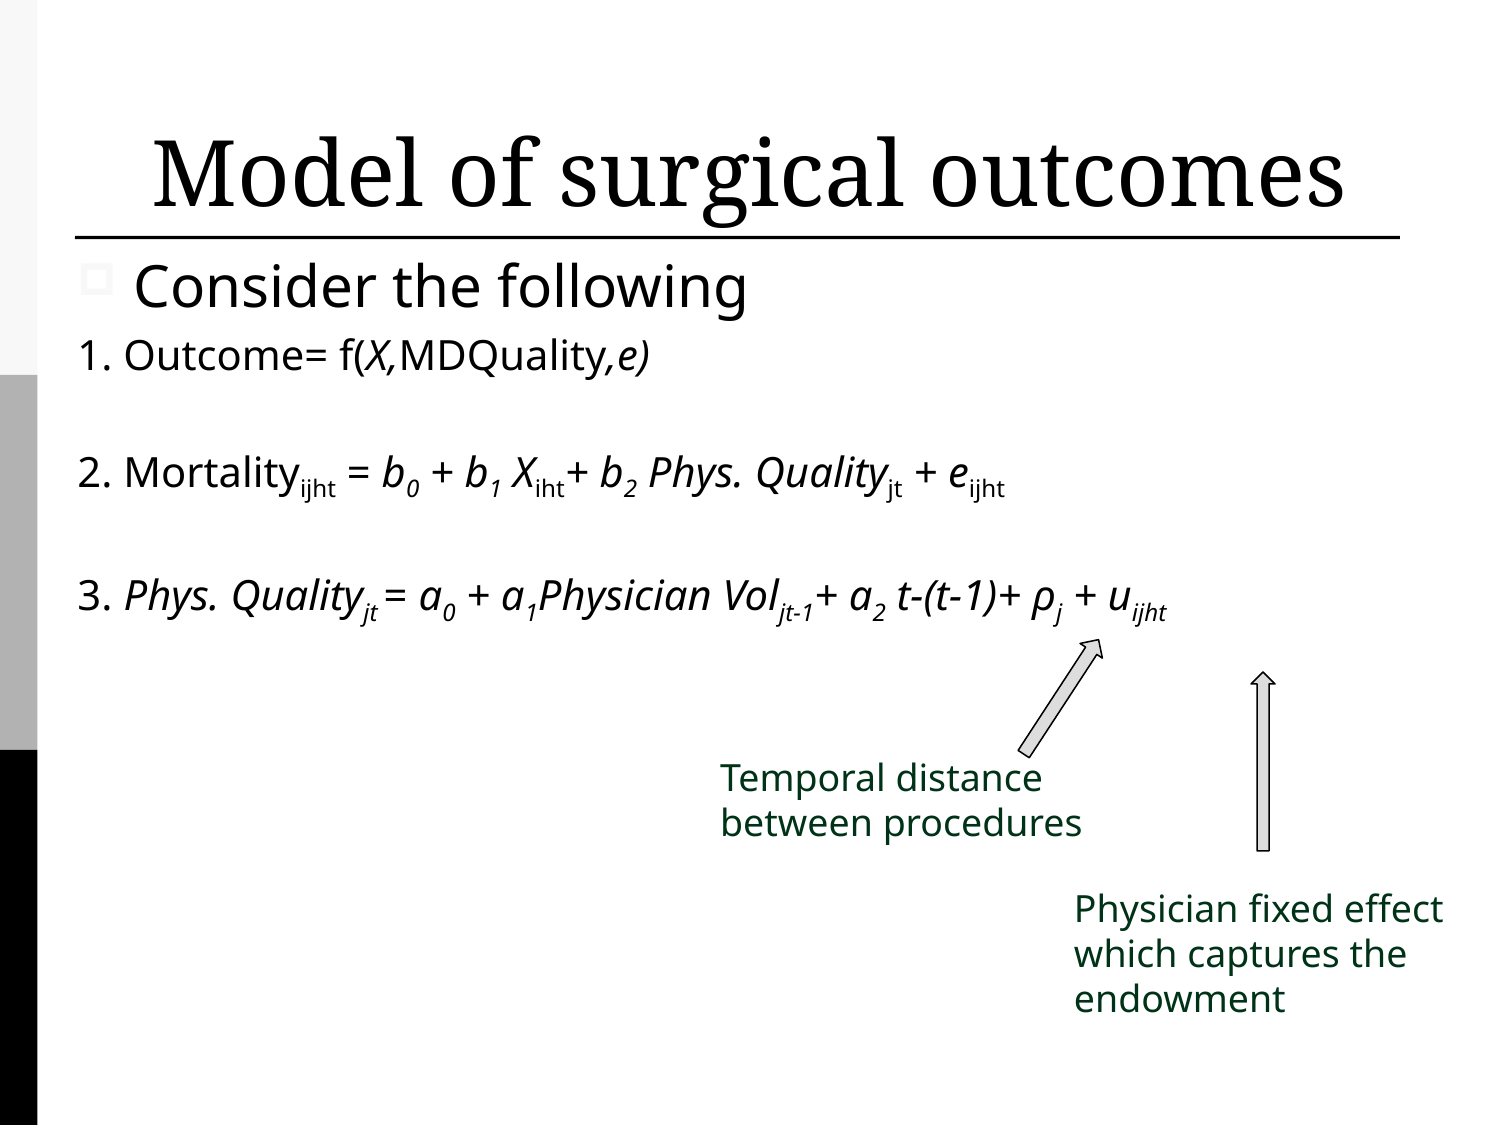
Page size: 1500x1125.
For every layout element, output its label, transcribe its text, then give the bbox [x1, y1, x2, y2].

title Model of surgical outcomes [74, 45, 1426, 233]
text_box [1251, 671, 1276, 851]
text_box Temporal distance between procedures [705, 746, 1098, 852]
list Consider the following 1. Outcome= f(X,MDQuality,e) 2. Mortalityijht = b0 + b1 Xiht+ b2 Phys. Qualityjt + eijht 3. Phys. Qualityjt = a0 + a1Physician Voljt-1+ a2 t-(t-1)+ ρj + uijht [62, 249, 1476, 1063]
text_box Physician fixed effect which captures the endowment [1059, 877, 1459, 1028]
text_box [1018, 639, 1103, 758]
